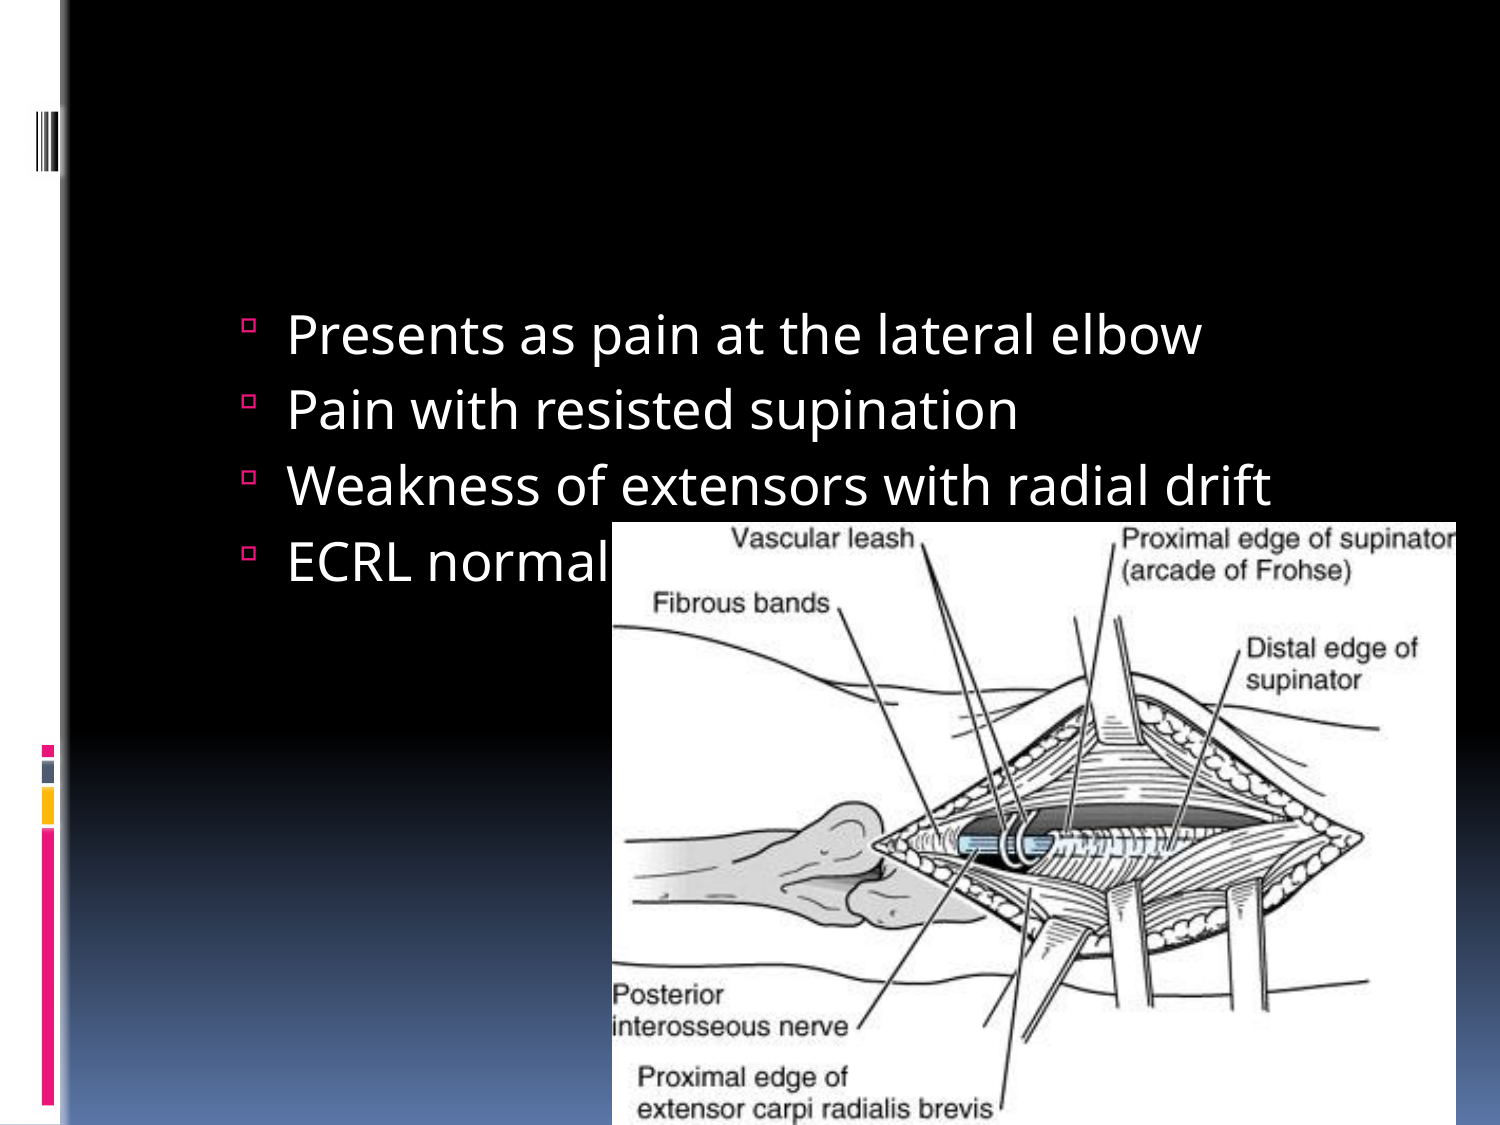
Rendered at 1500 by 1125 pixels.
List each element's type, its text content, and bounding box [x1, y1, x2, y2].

picture [612, 521, 1457, 1125]
list Presents as pain at the lateral elbow Pain with resisted supination Weakness of extensors with radial drift ECRL normal [150, 292, 1425, 1043]
